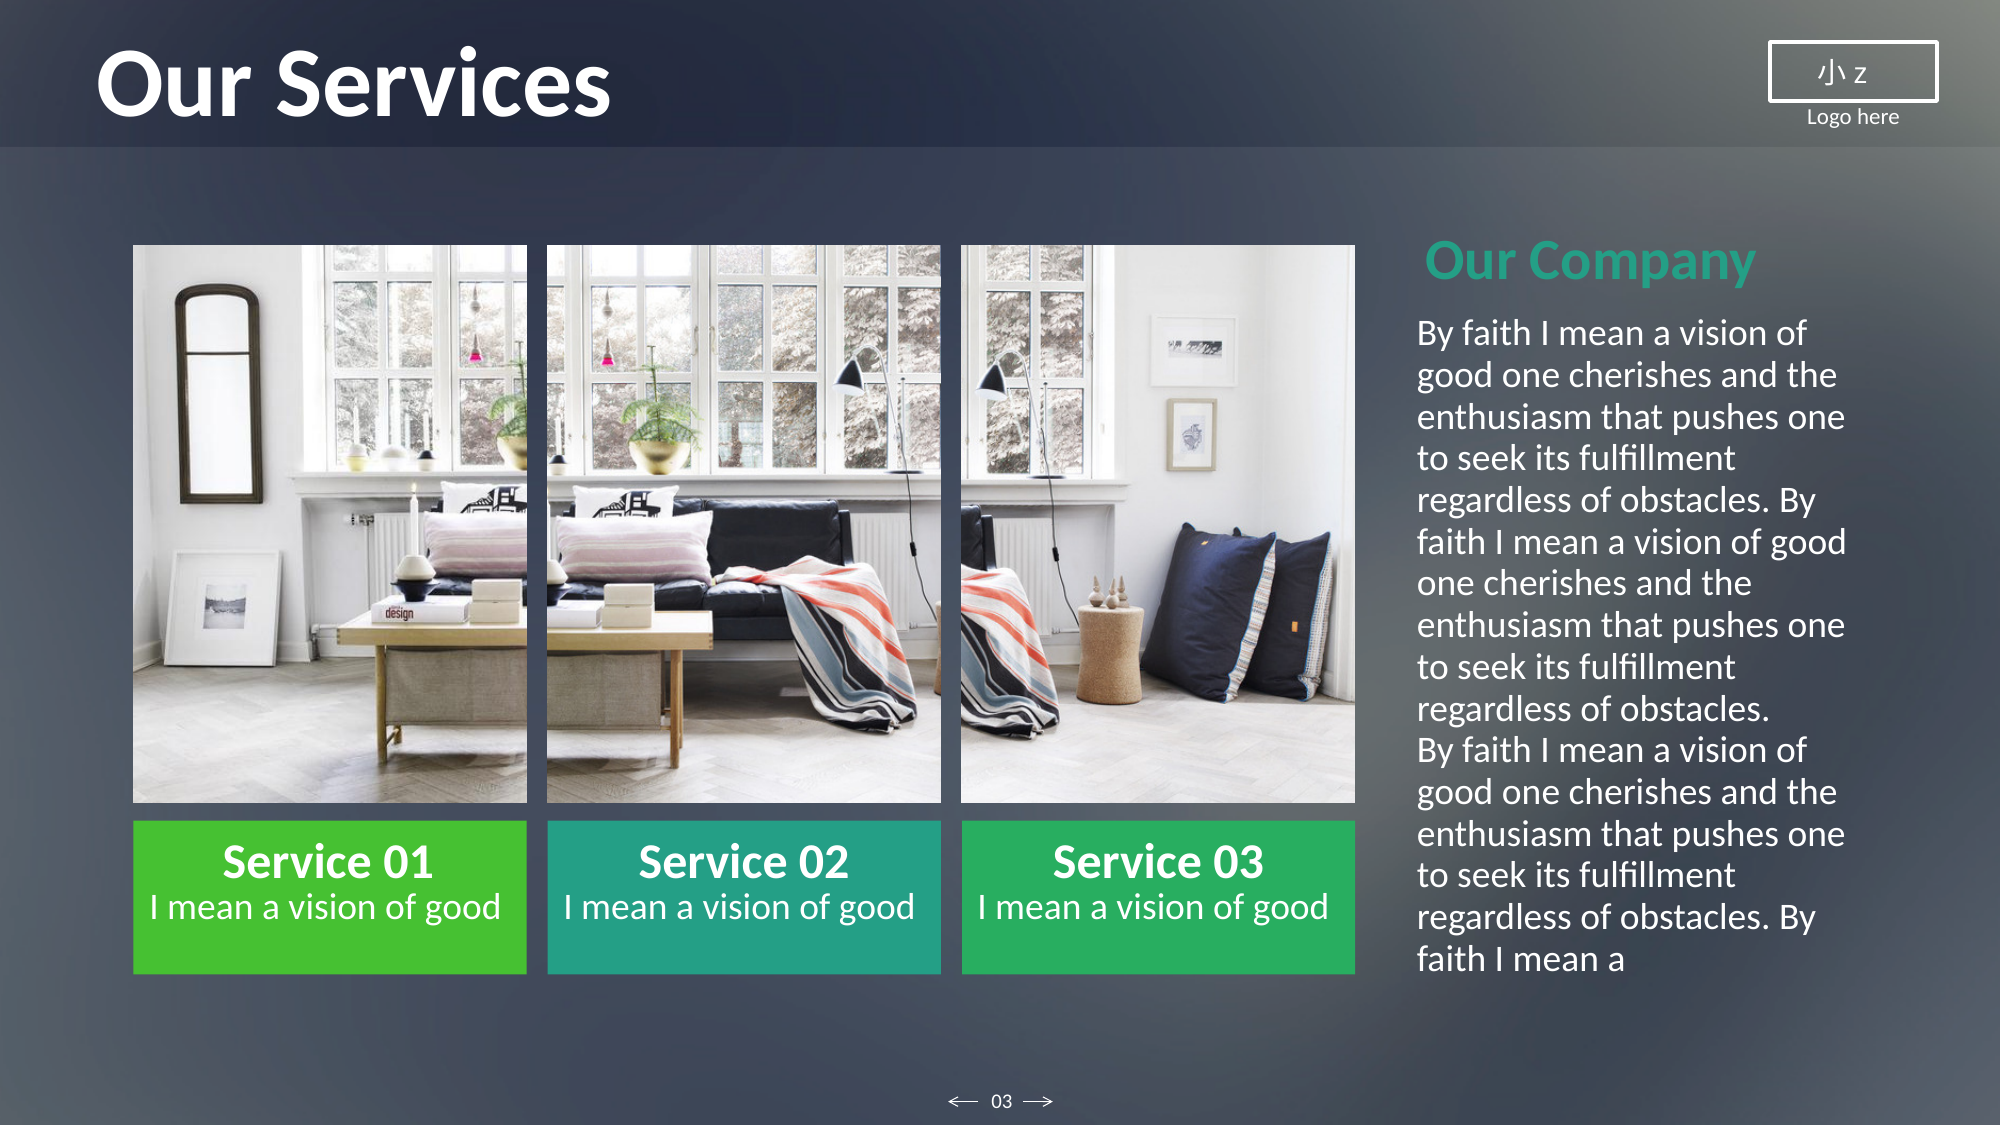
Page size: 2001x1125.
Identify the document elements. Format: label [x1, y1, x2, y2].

text_box [546, 820, 943, 975]
picture [0, 0, 2000, 1125]
text_box [947, 1079, 1054, 1123]
text_box [1769, 41, 1938, 138]
text_box [960, 820, 1356, 975]
text_box [131, 820, 528, 975]
